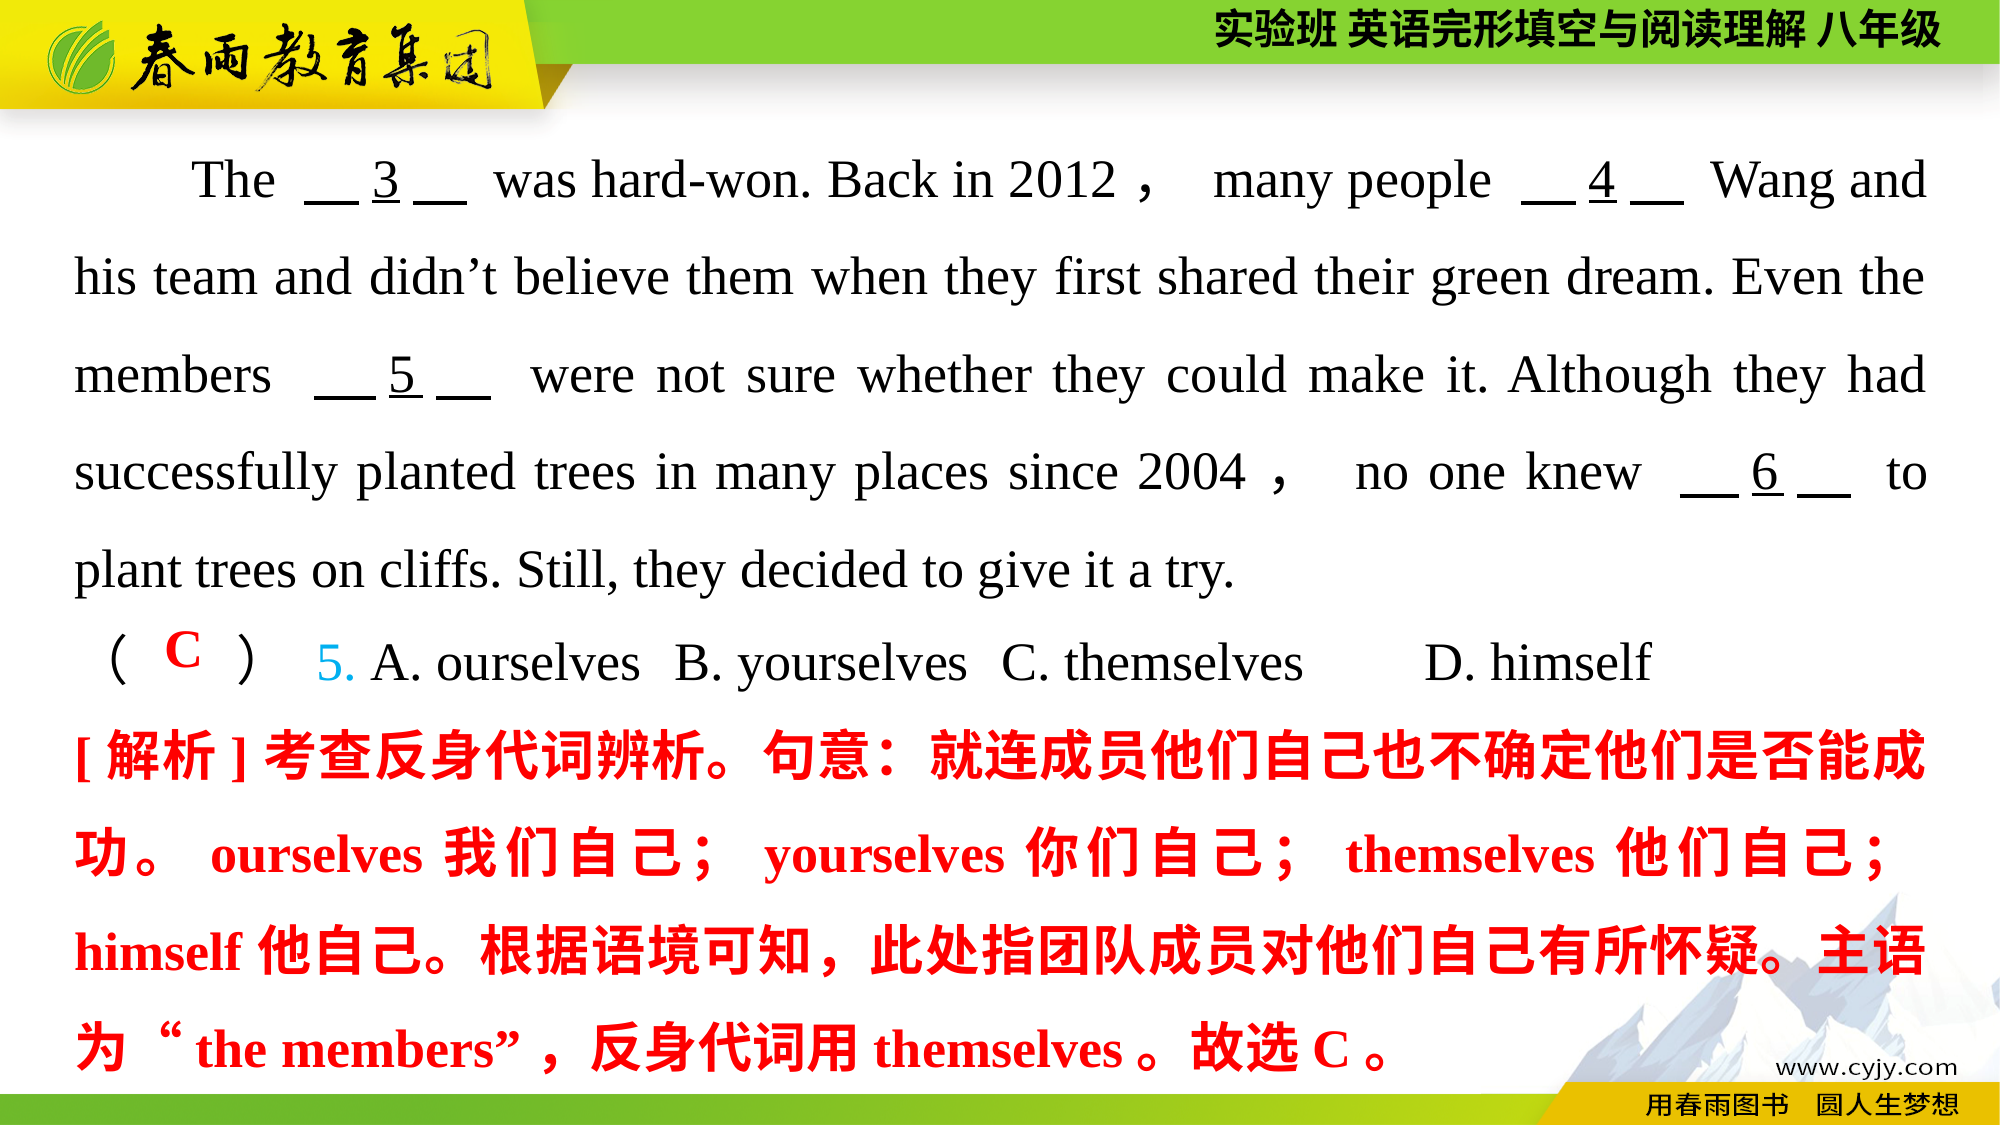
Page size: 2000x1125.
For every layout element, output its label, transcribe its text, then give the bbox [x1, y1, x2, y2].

list The 3 was hard-won. Back in 2012， many people 4 Wang and his team and didn’t believe them when they first shared their green dream. Even the members 5 were not sure whether they could make it. Although they had successfully planted trees in many places since 2004， no one knew 6 to plant trees on cliffs. Still, they decided to give it a try. [59, 103, 1944, 586]
text_box （ ） 5. A. ourselves B. yourselves C. themselves D. himself [59, 586, 1944, 681]
text_box [解析]考查反身代词辨析。句意：就连成员他们自己也不确定他们是否能成功。ourselves我们自己；yourselves你们自己；themselves他们自己；himself他自己。根据语境可知，此处指团队成员对他们自己有所怀疑。主语为“the members”，反身代词用themselves。故选C。 [59, 681, 1944, 1086]
picture [0, 0, 2000, 1125]
text_box C [149, 605, 219, 681]
